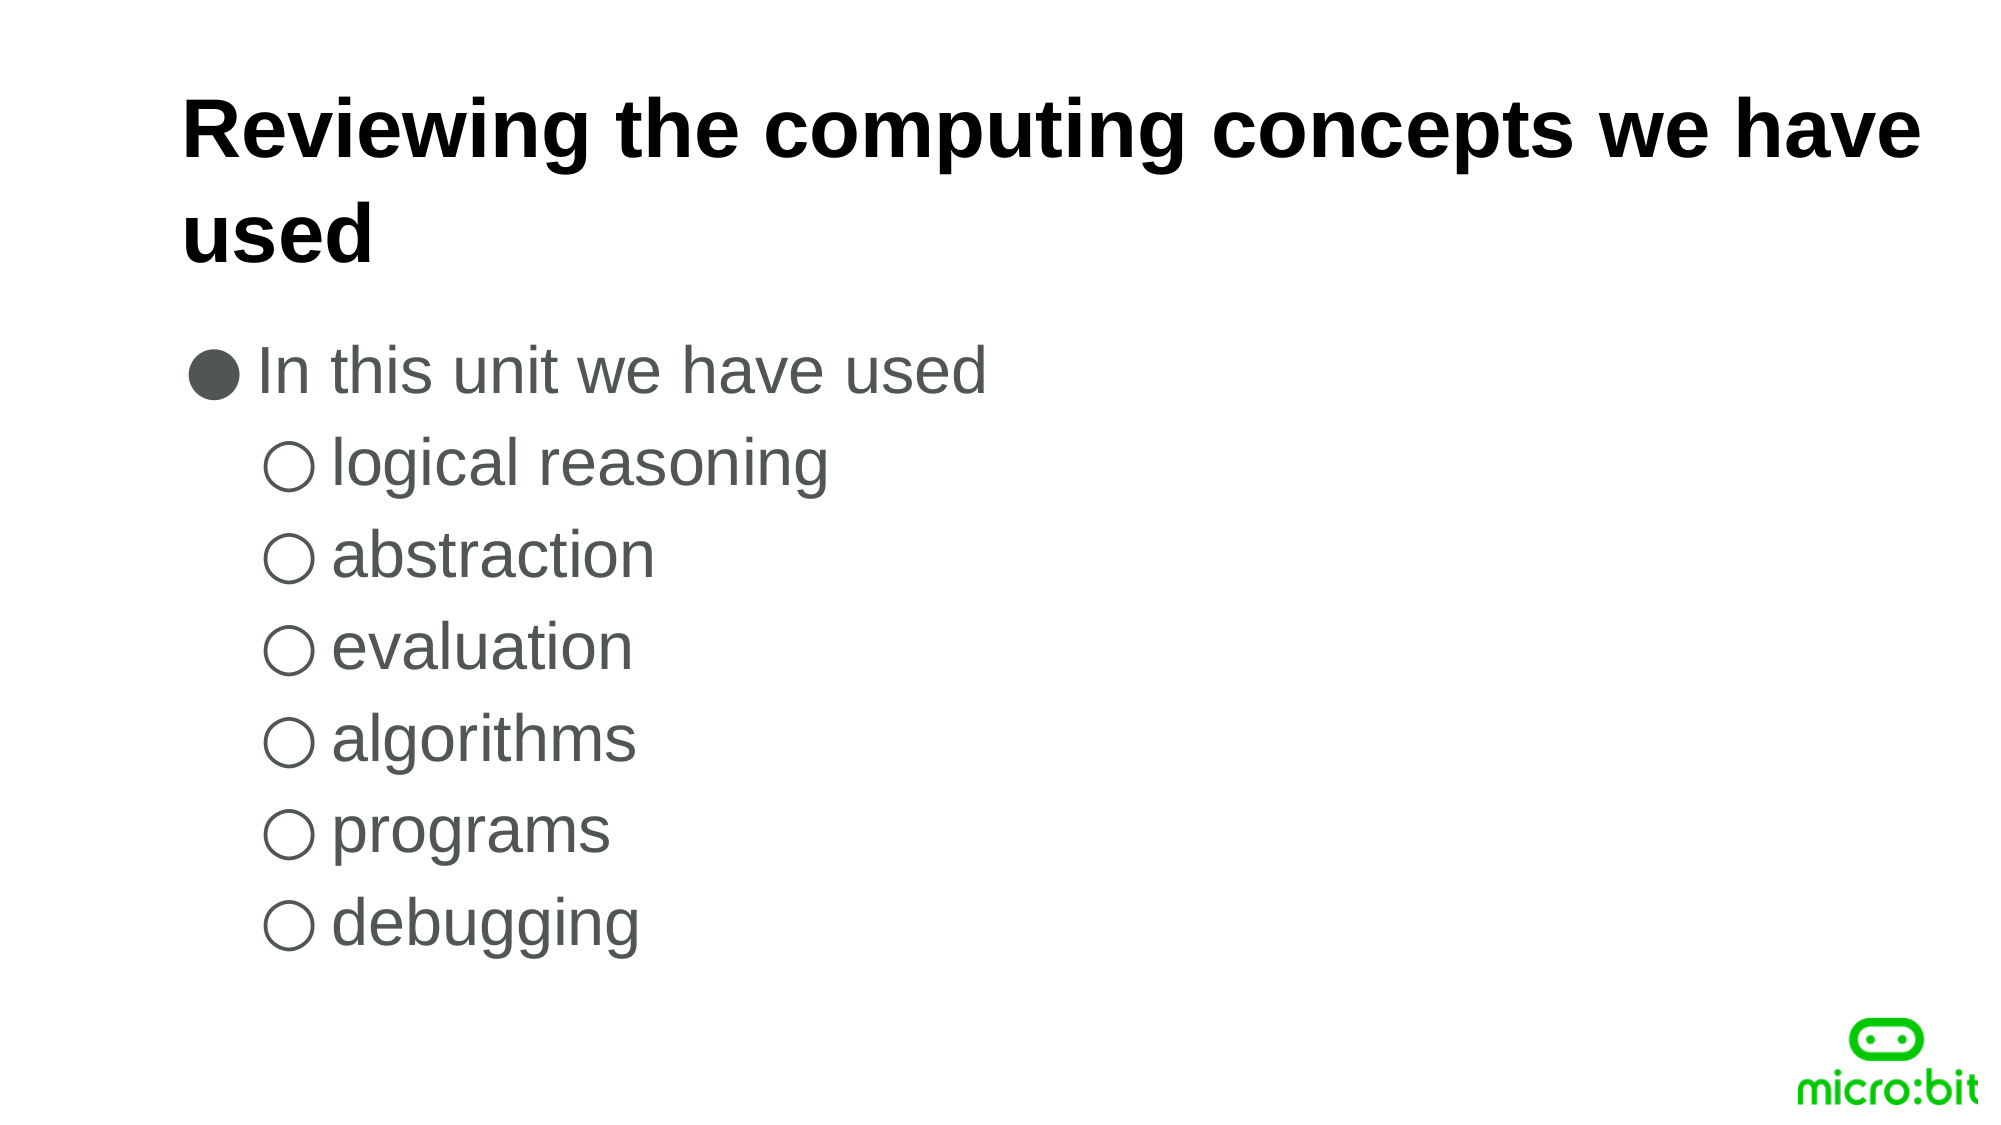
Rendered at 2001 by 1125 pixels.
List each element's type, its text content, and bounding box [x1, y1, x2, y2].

text_box Reviewing the computing concepts we have used In this unit we have used logical reasoning abstraction evaluation algorithms programs debugging [166, 60, 1950, 884]
picture [1797, 1017, 1978, 1106]
